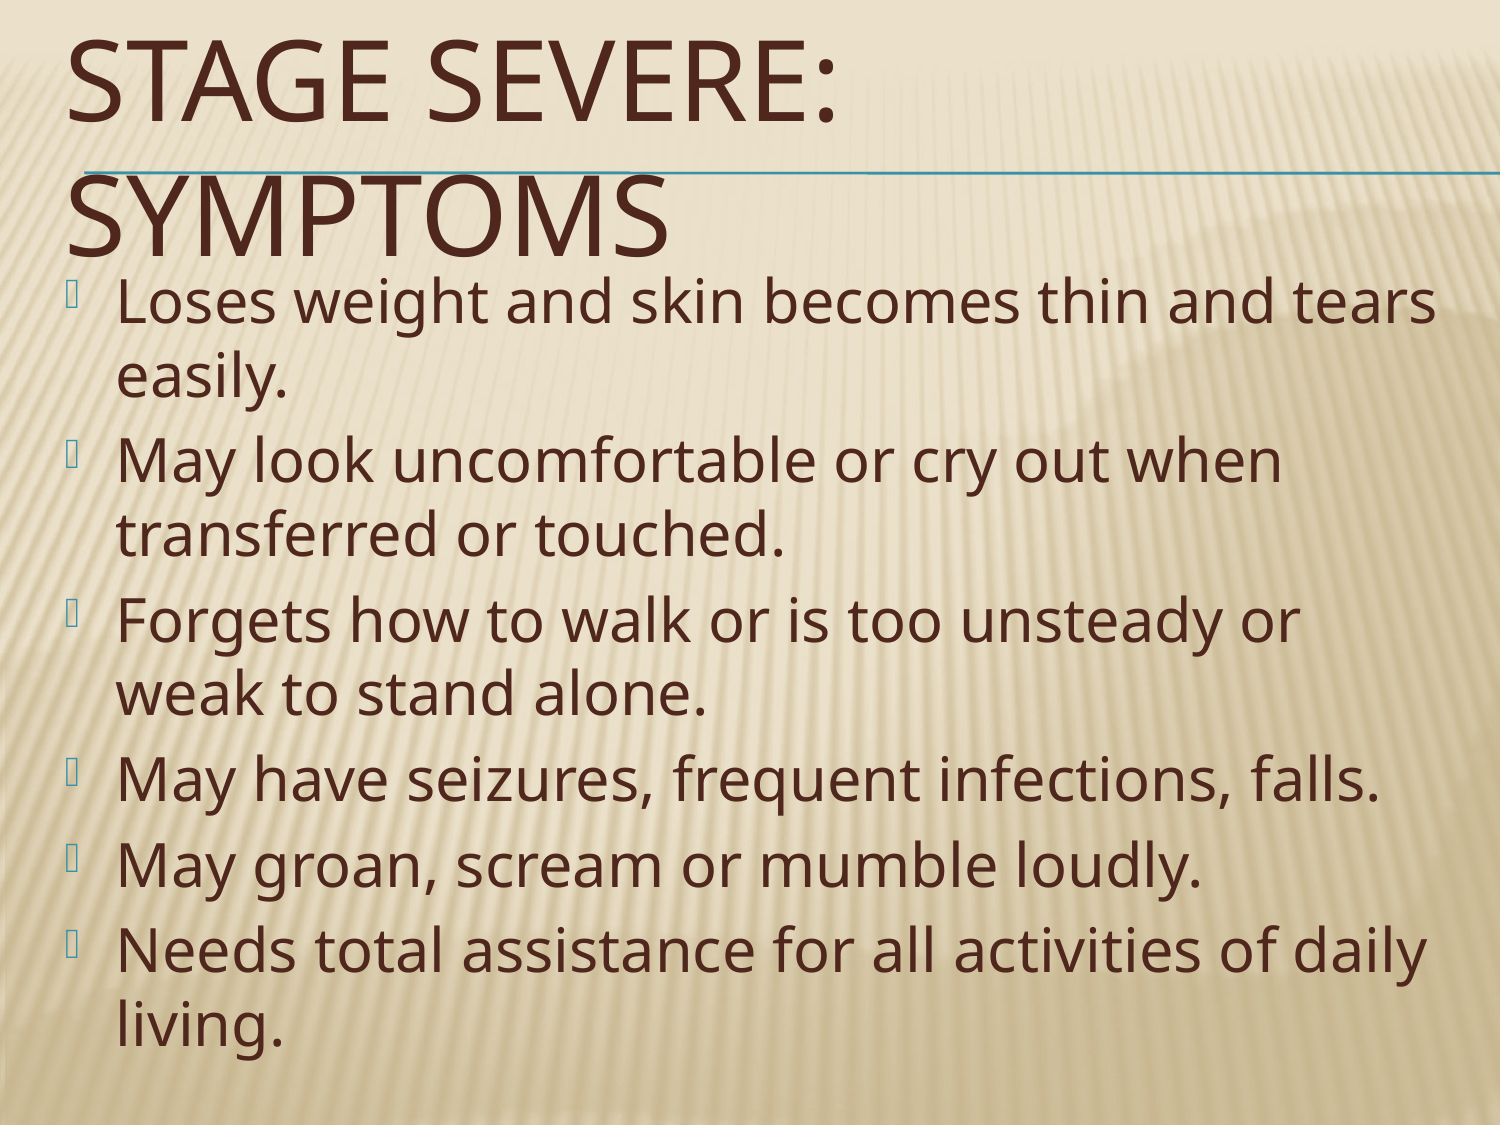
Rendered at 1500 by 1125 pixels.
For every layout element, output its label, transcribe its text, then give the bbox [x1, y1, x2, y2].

list Loses weight and skin becomes thin and tears easily. May look uncomfortable or cry out when transferred or touched. Forgets how to walk or is too unsteady or weak to stand alone. May have seizures, frequent infections, falls. May groan, scream or mumble loudly. Needs total assistance for all activities of daily living. [50, 254, 1475, 1075]
title Stage Severe: Symptoms [50, 75, 1475, 213]
